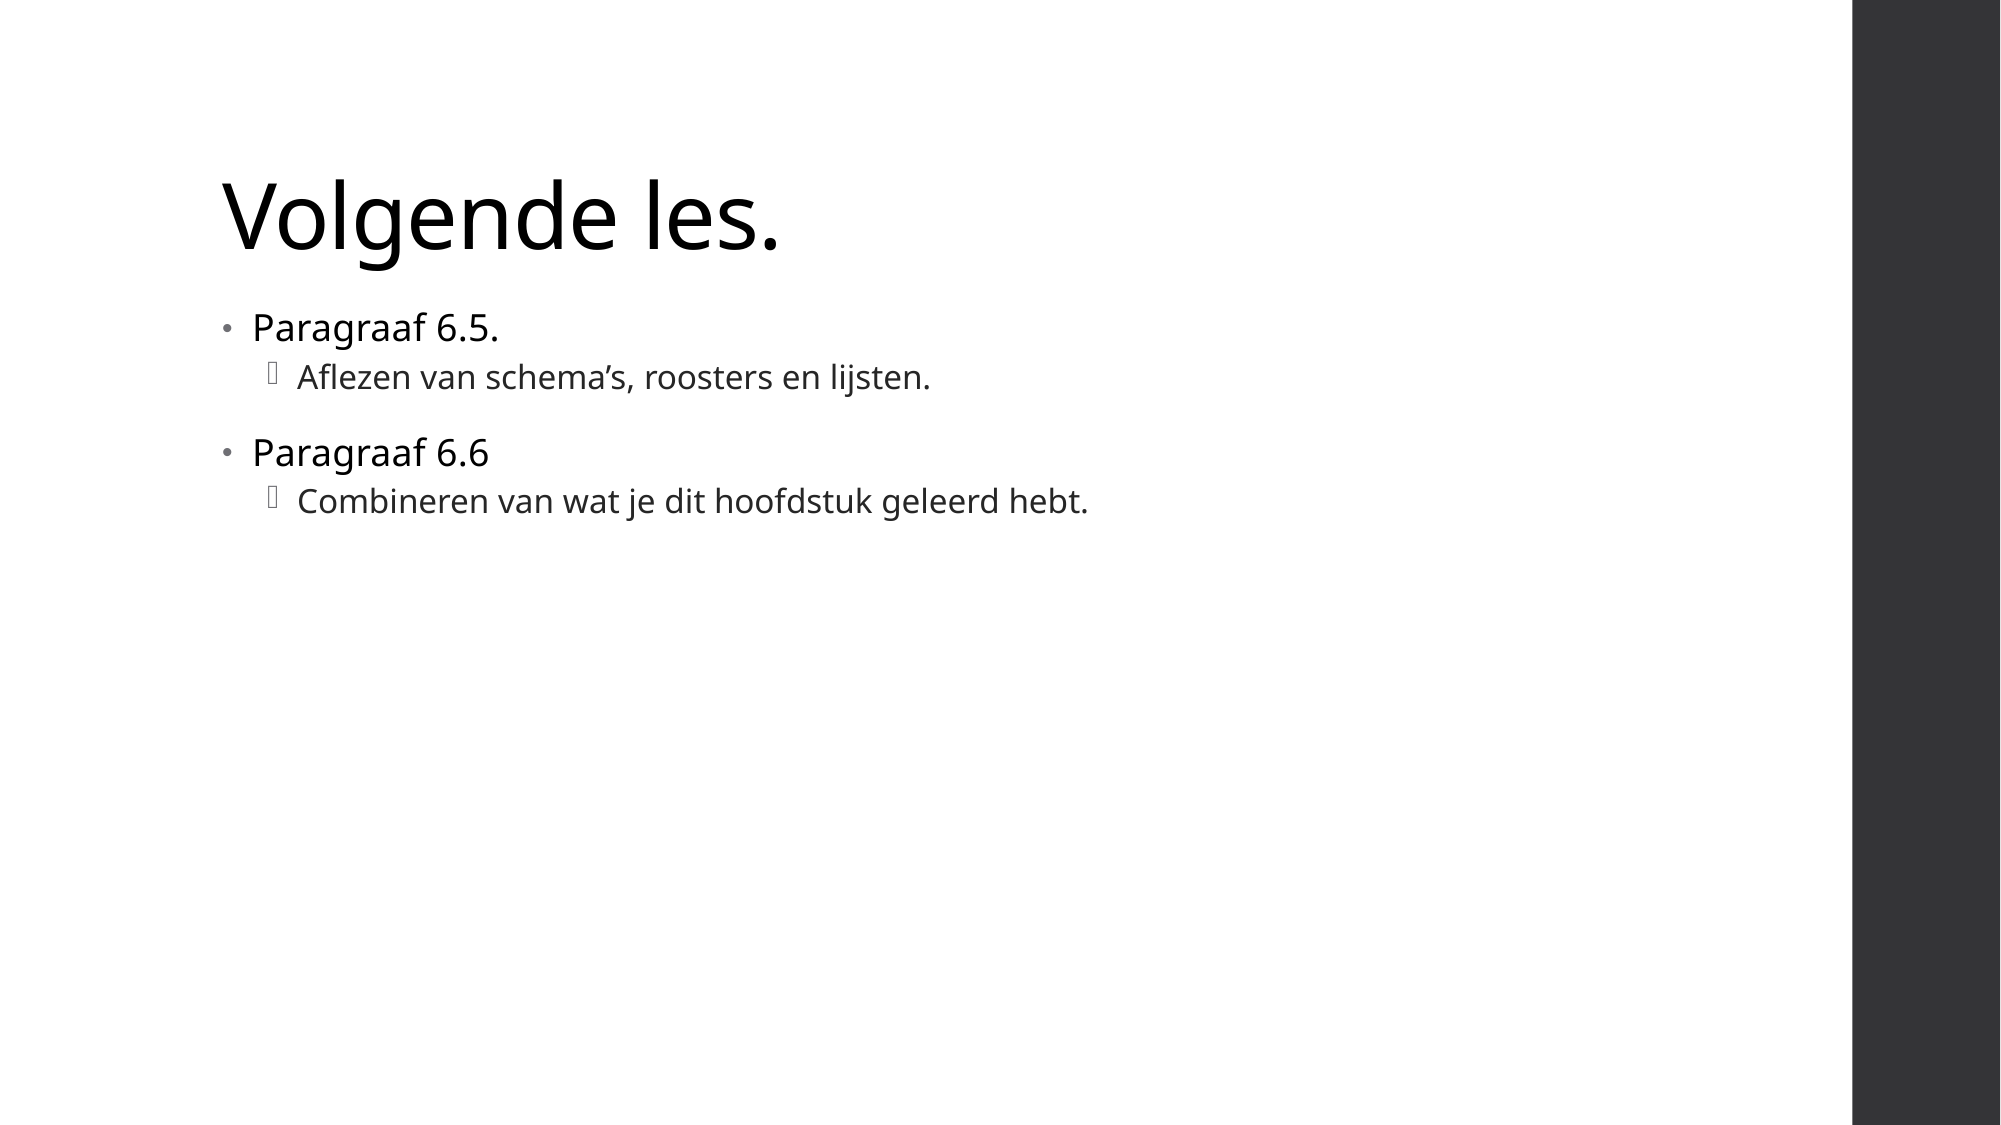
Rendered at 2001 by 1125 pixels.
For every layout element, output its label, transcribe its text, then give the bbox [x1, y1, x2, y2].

title Volgende les. [206, 60, 1797, 278]
list Paragraaf 6.5. Aflezen van schema’s, roosters en lijsten. Paragraaf 6.6 Combineren van wat je dit hoofdstuk geleerd hebt. [206, 299, 1617, 1014]
